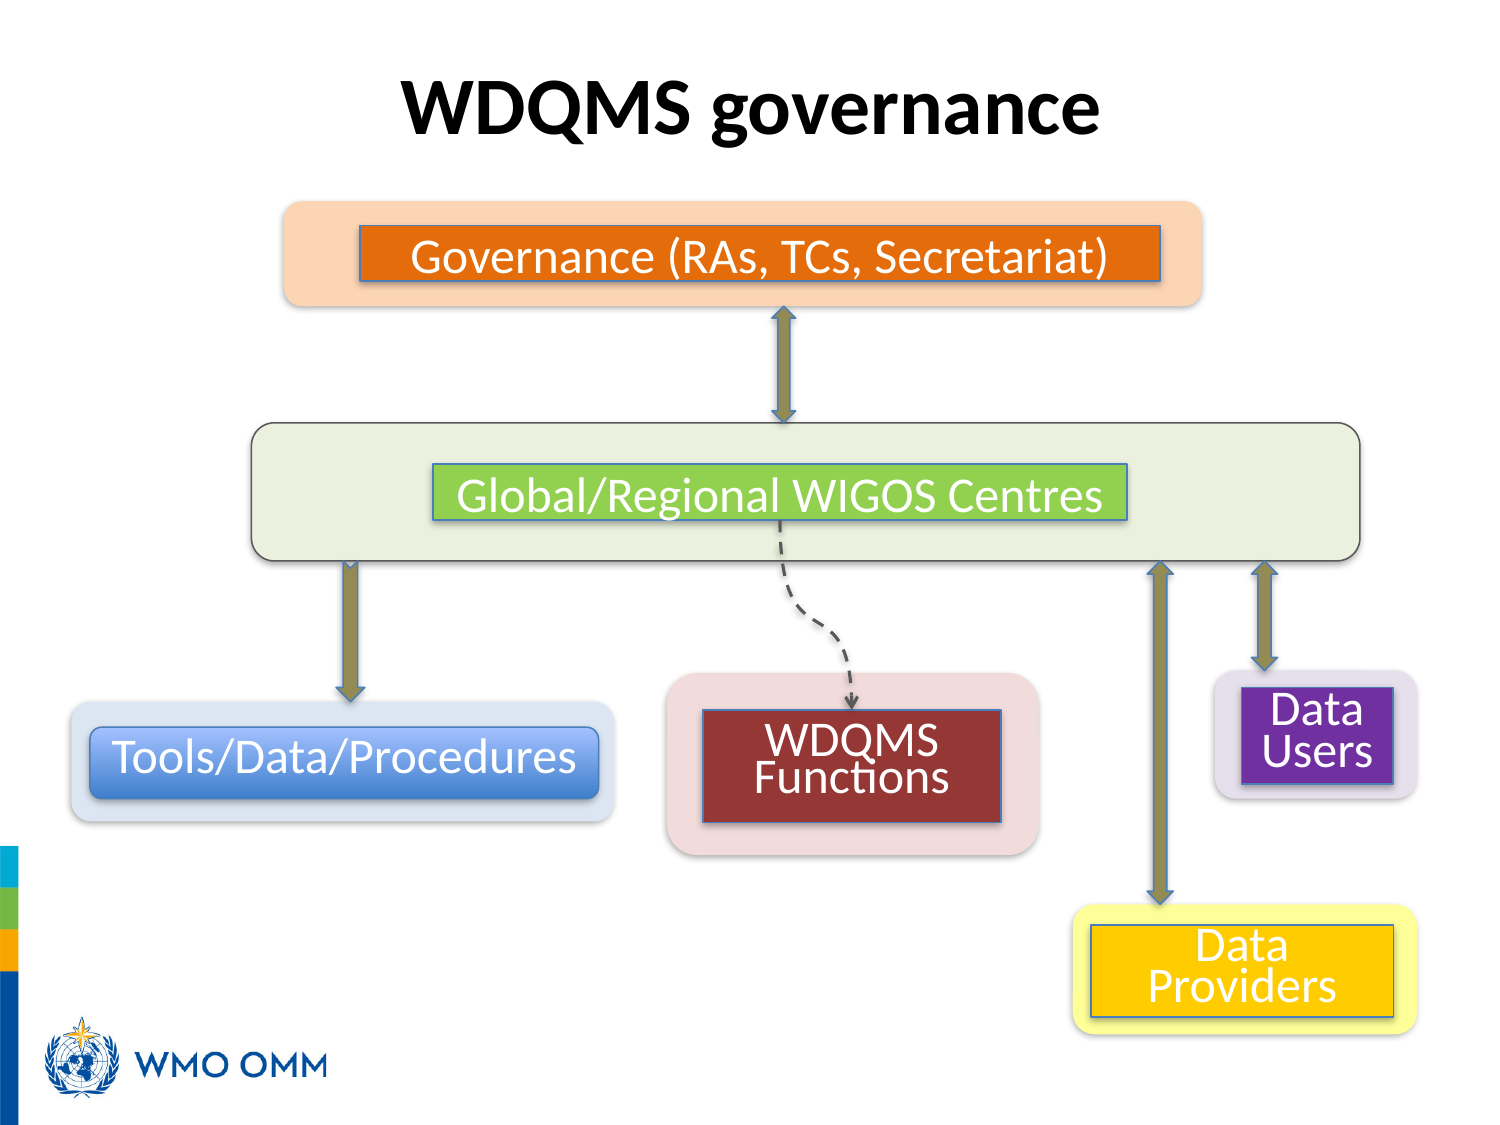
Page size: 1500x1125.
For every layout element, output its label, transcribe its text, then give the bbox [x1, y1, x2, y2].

text_box [70, 700, 615, 823]
title WDQMS governance [76, 45, 1427, 159]
text_box [666, 672, 1040, 856]
text_box WDQMS Functions [702, 709, 1002, 823]
text_box Global/Regional WIGOS Centres [432, 463, 1128, 521]
text_box [1071, 903, 1418, 1036]
text_box Governance (RAs, TCs, Secretariat) [359, 225, 1161, 282]
picture [0, 845, 327, 1125]
text_box [335, 560, 366, 703]
text_box [771, 305, 797, 424]
text_box Data Users [1241, 687, 1394, 785]
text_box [720, 578, 912, 652]
text_box Data Providers [1090, 924, 1394, 1018]
text_box [1214, 669, 1418, 800]
text_box [1250, 560, 1279, 672]
text_box [283, 200, 1203, 307]
text_box Tools/Data/Procedures [89, 726, 600, 800]
text_box [250, 422, 1361, 562]
text_box [1146, 560, 1175, 905]
